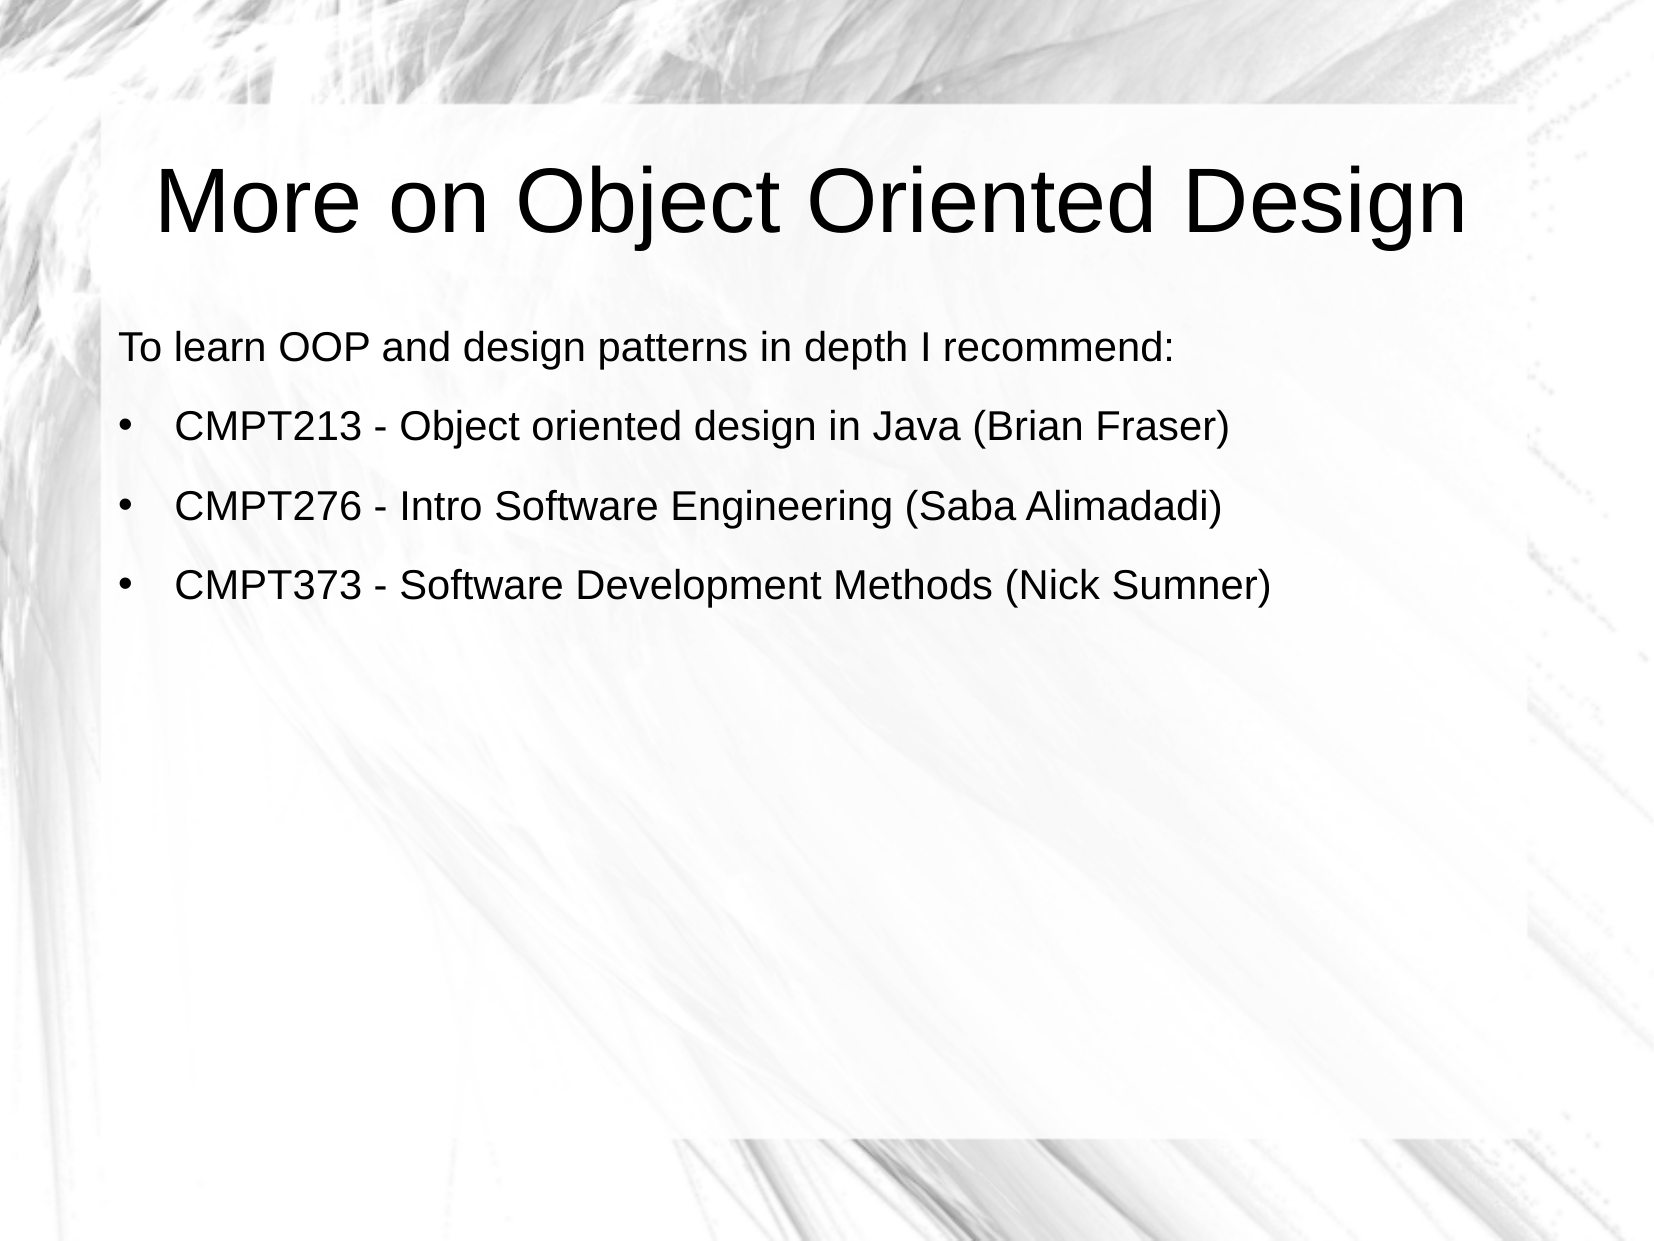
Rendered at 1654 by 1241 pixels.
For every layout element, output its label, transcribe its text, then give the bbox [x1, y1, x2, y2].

title More on Object Oriented Design [118, 112, 1506, 281]
list To learn OOP and design patterns in depth I recommend: CMPT213 - Object oriented design in Java (Brian Fraser) CMPT276 - Intro Software Engineering (Saba Alimadadi) CMPT373 - Software Development Methods (Nick Sumner) [118, 319, 1571, 1102]
picture [0, 0, 1654, 1241]
